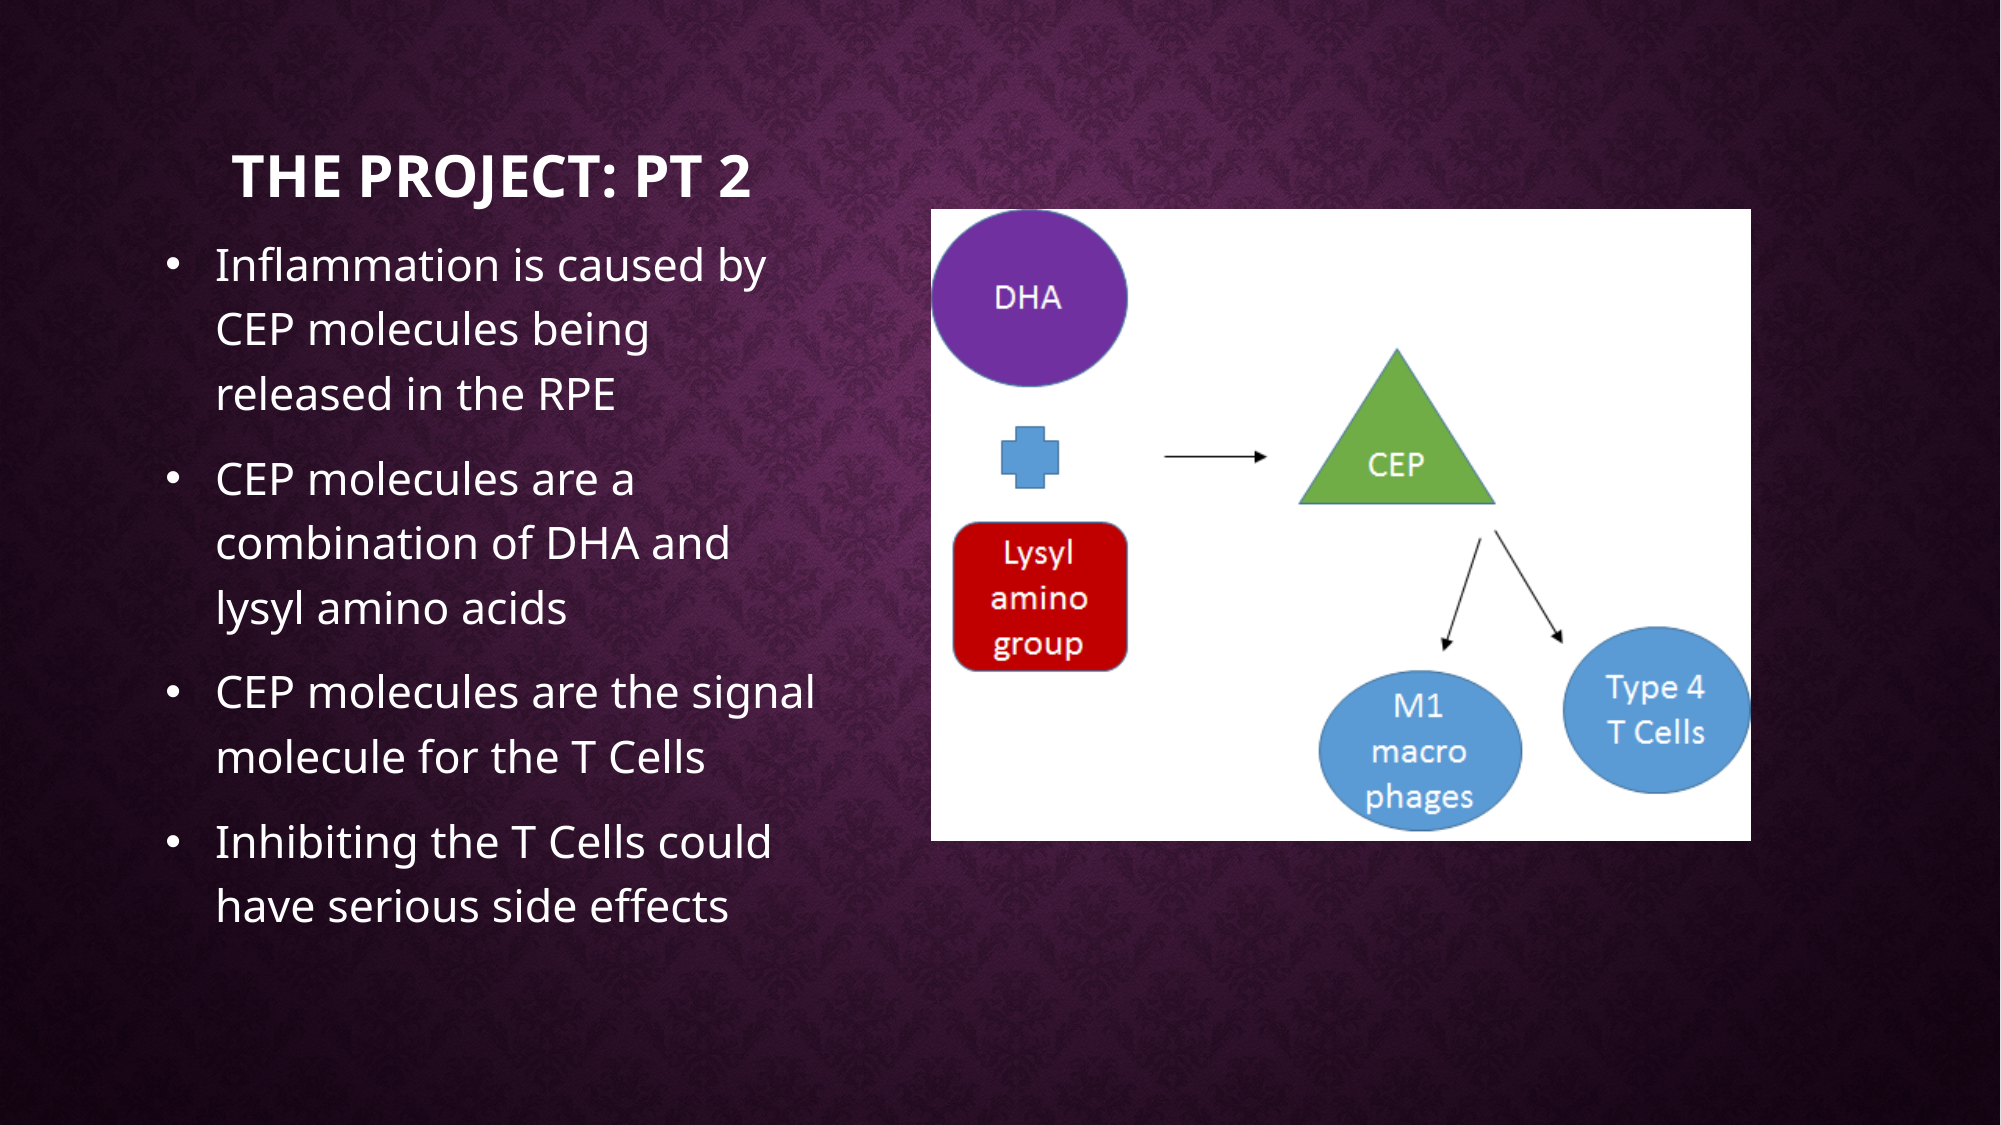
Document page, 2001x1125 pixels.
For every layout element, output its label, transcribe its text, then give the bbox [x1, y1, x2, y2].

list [930, 208, 1751, 842]
title The Project: Pt 2 [150, 99, 833, 218]
list Inflammation is caused by CEP molecules being released in the RPE CEP molecules are a combination of DHA and lysyl amino acids CEP molecules are the signal molecule for the T Cells Inhibiting the T Cells could have serious side effects [150, 218, 833, 950]
